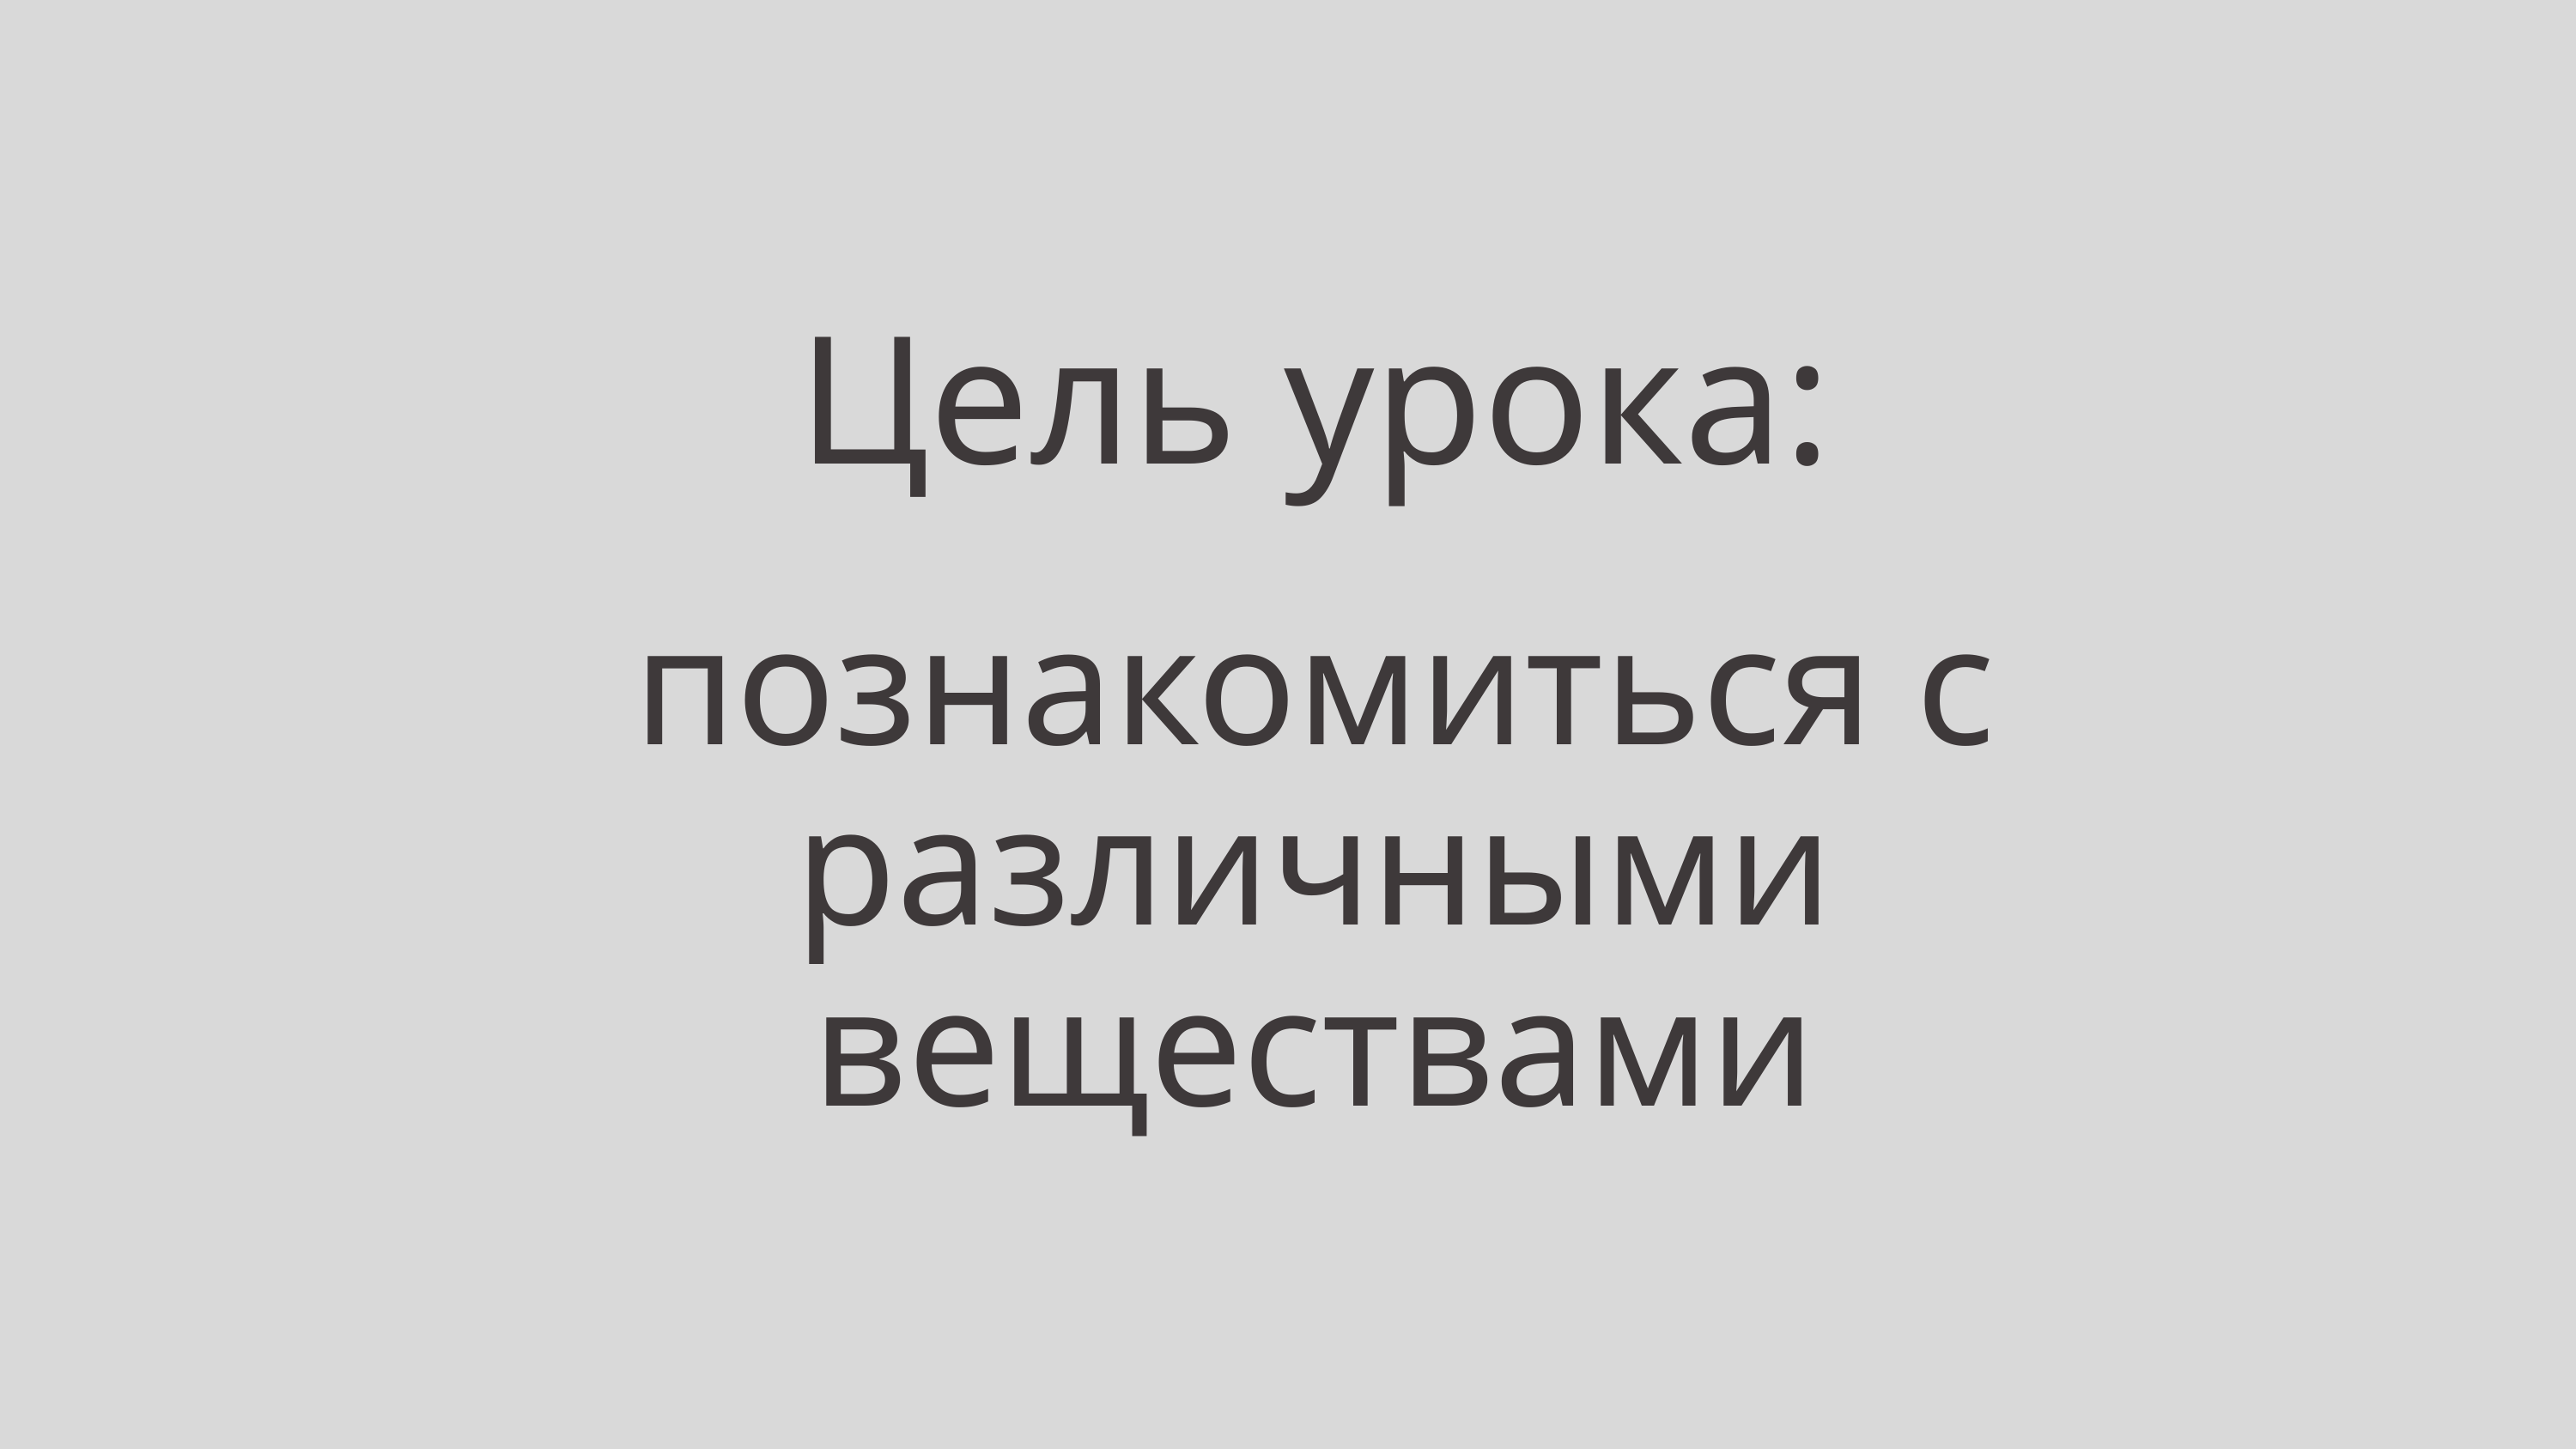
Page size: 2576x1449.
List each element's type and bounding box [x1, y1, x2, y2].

text_box [306, 287, 2324, 968]
